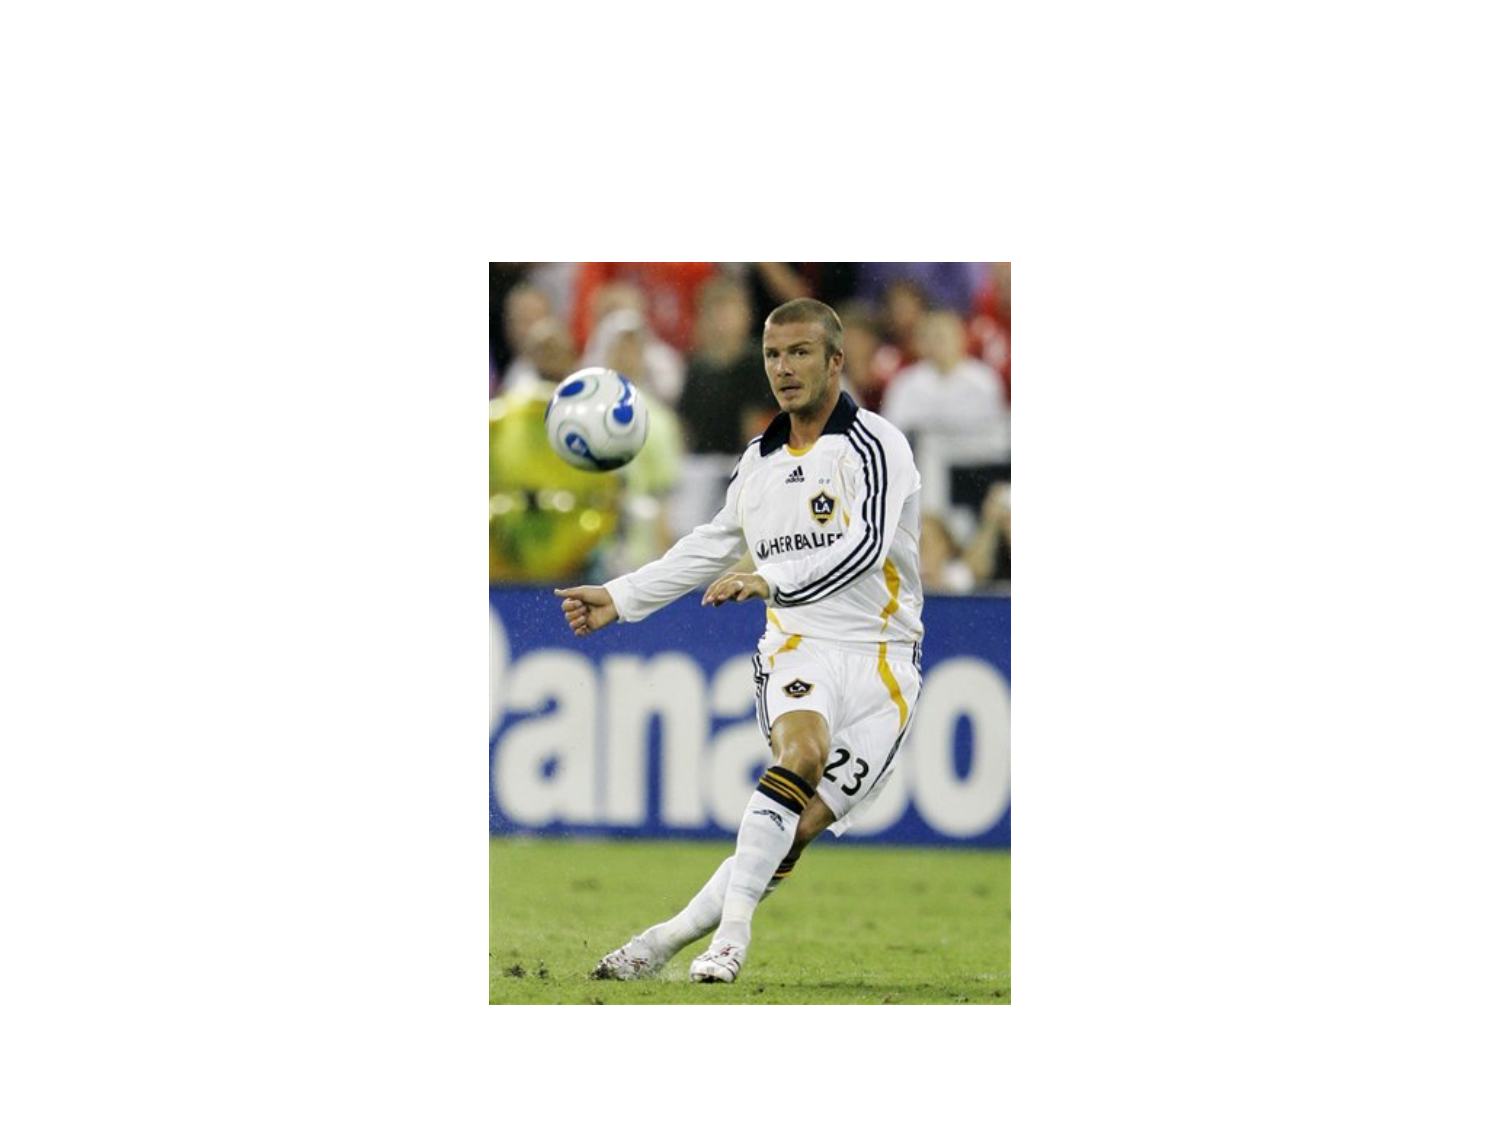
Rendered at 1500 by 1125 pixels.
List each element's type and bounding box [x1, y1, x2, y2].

list [489, 262, 1011, 1006]
